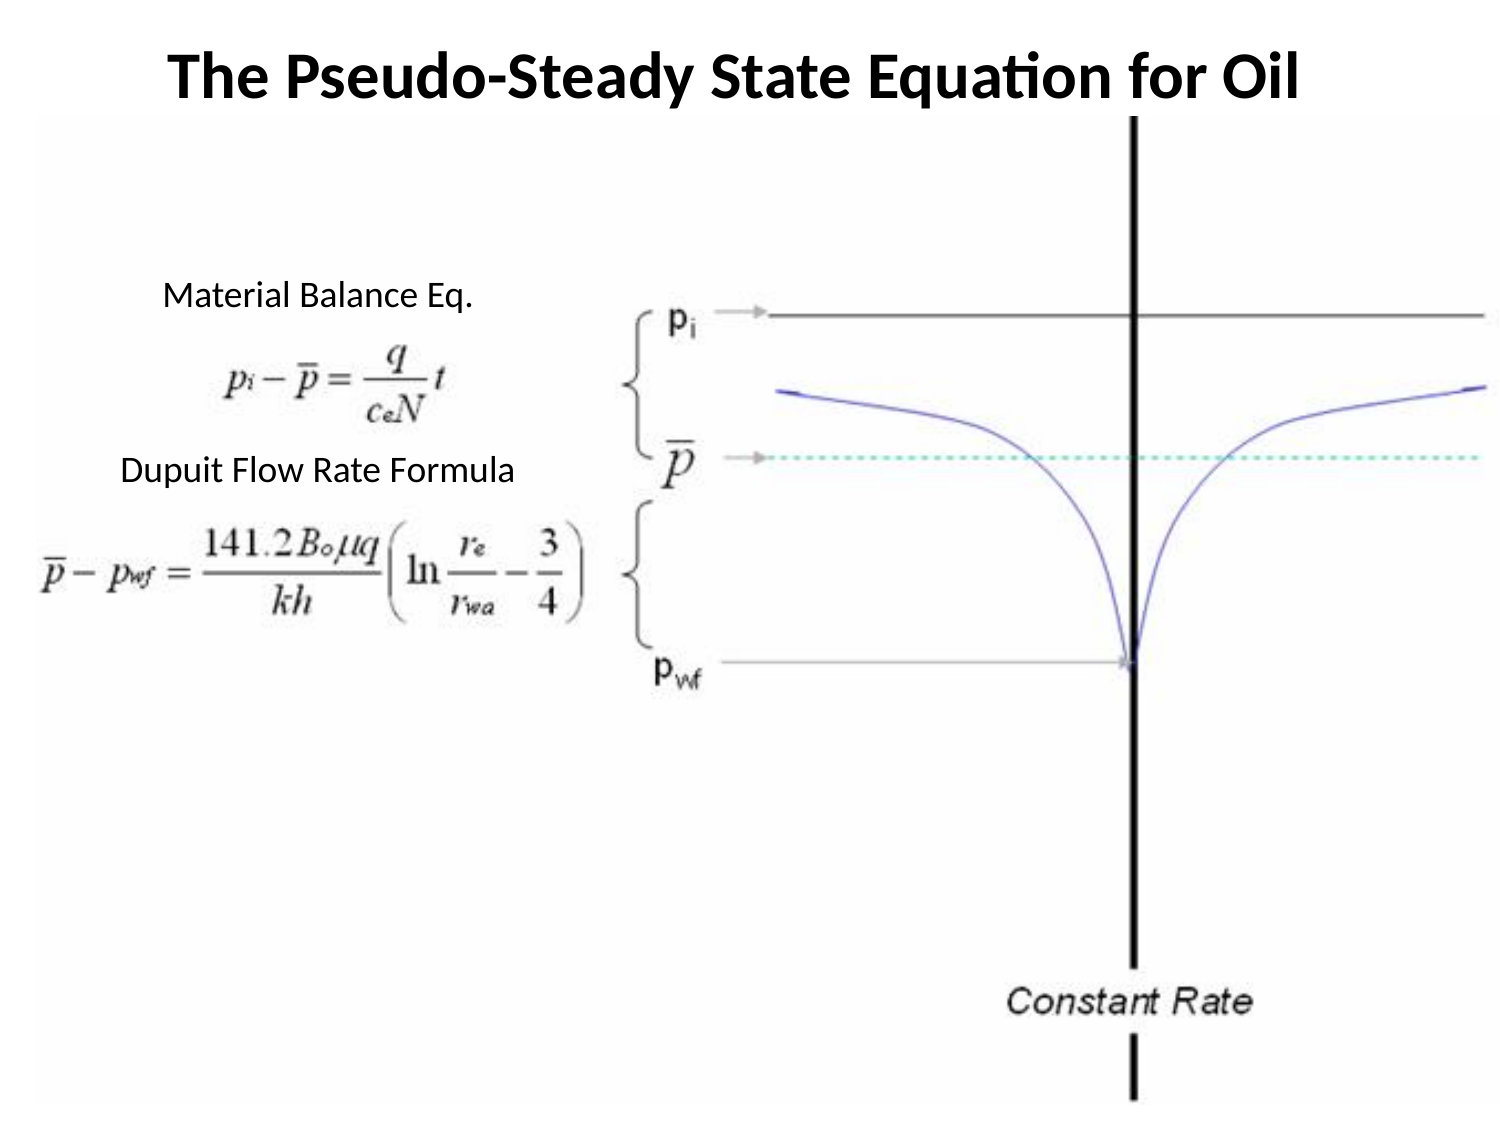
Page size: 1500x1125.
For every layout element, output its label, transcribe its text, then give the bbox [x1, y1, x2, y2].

text_box The Pseudo-Steady State Equation for Oil [153, 24, 1317, 114]
picture [36, 115, 1500, 1105]
